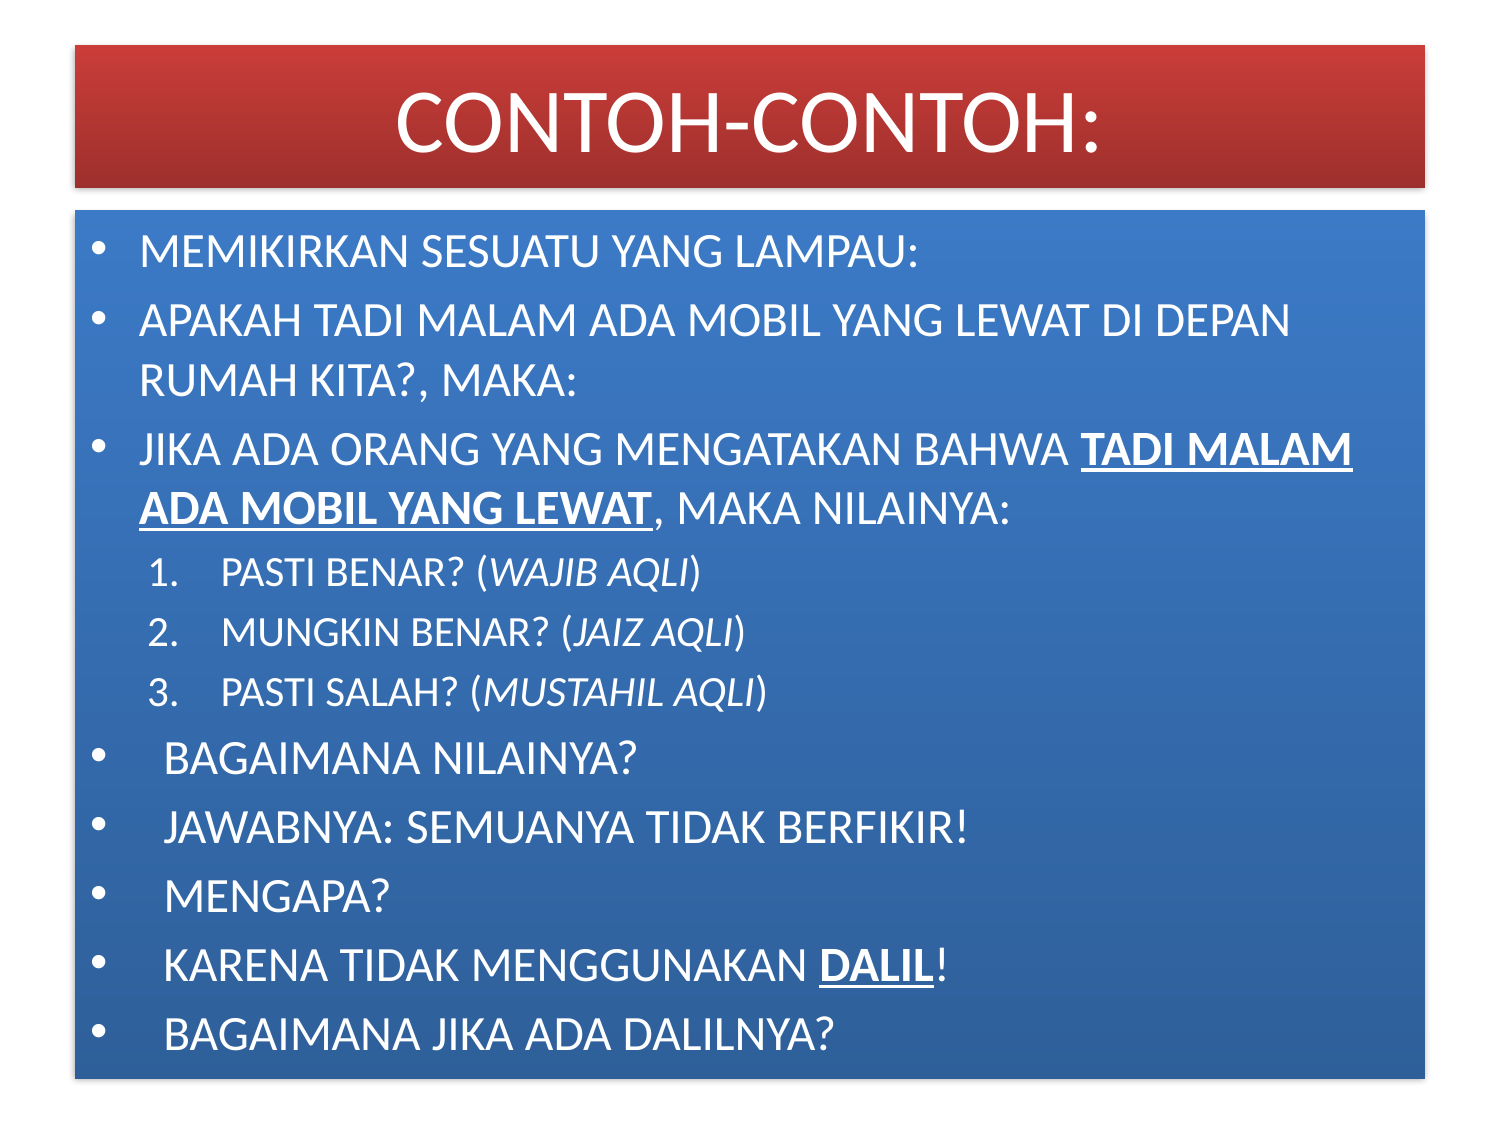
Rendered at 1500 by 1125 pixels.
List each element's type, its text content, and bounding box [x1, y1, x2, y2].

title CONTOH-CONTOH: [75, 45, 1425, 188]
list MEMIKIRKAN SESUATU YANG LAMPAU: APAKAH TADI MALAM ADA MOBIL YANG LEWAT DI DEPAN RUMAH KITA?, MAKA: JIKA ADA ORANG YANG MENGATAKAN BAHWA TADI MALAM ADA MOBIL YANG LEWAT, MAKA NILAINYA: PASTI BENAR? (WAJIB AQLI) MUNGKIN BENAR? (JAIZ AQLI) PASTI SALAH? (MUSTAHIL AQLI) BAGAIMANA NILAINYA? JAWABNYA: SEMUANYA TIDAK BERFIKIR! MENGAPA? KARENA TIDAK MENGGUNAKAN DALIL! BAGAIMANA JIKA ADA DALILNYA? [75, 210, 1425, 1079]
